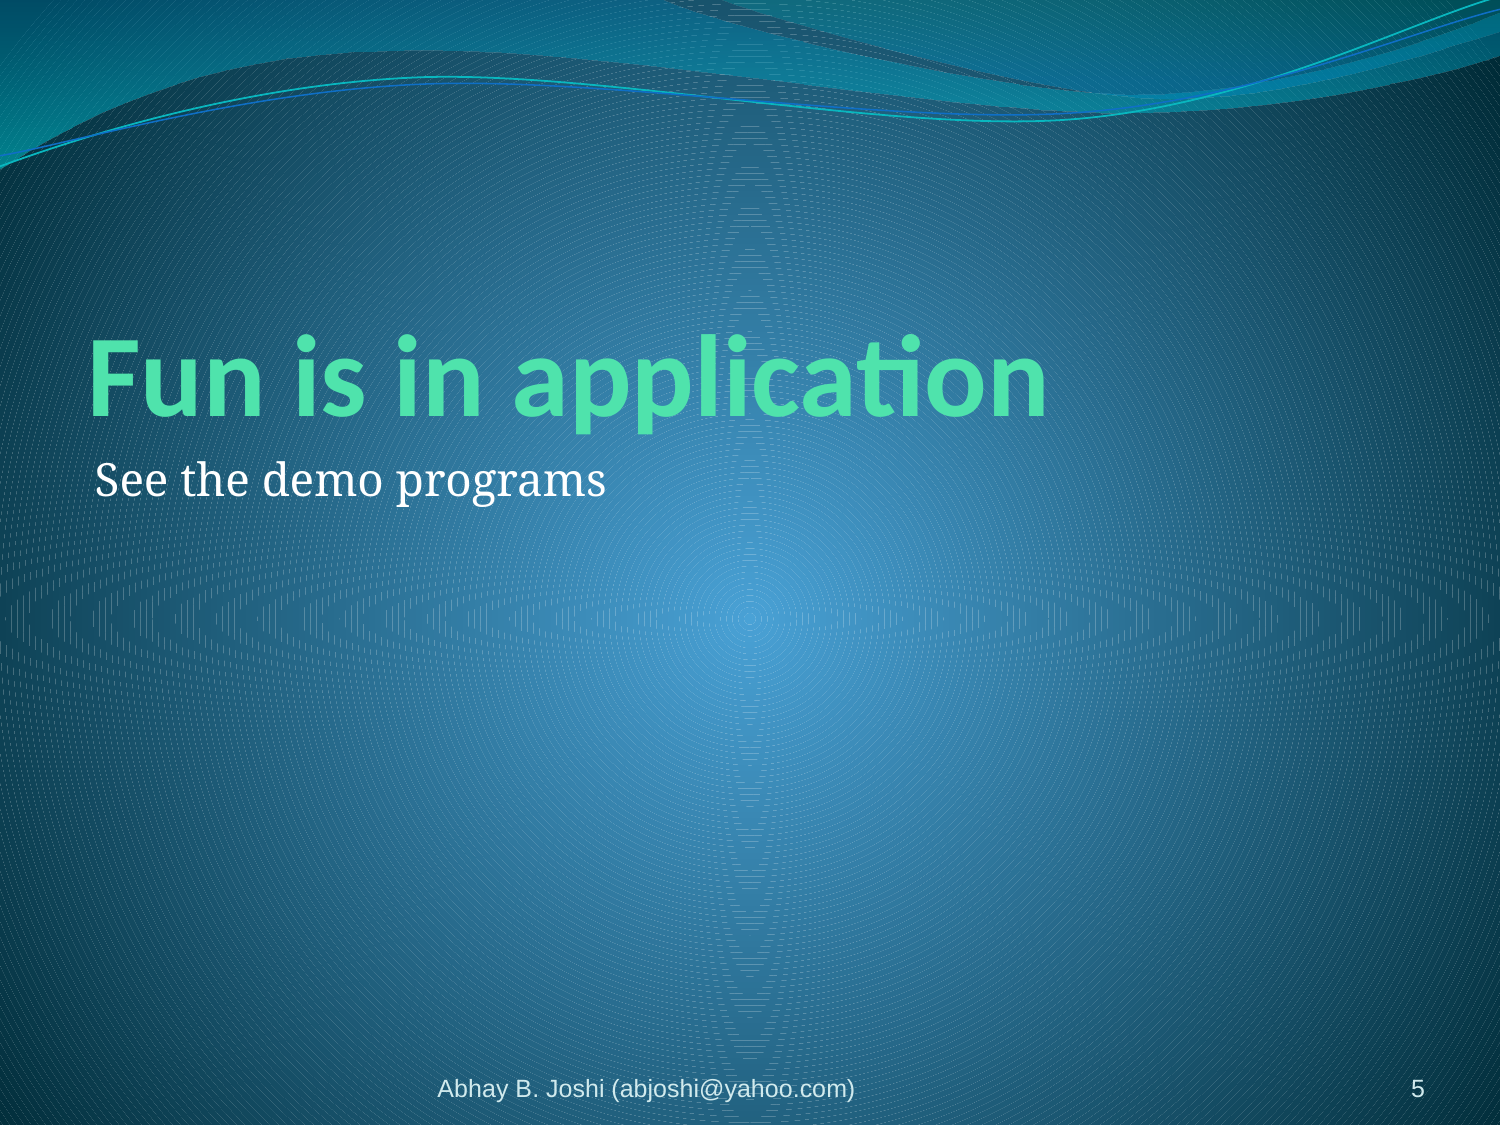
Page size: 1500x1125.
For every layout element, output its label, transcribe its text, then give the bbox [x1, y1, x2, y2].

footer Abhay B. Joshi (abjoshi@yahoo.com) [437, 1042, 988, 1103]
slide_number 5 [1299, 1042, 1425, 1103]
list See the demo programs [86, 443, 1362, 692]
title Fun is in application [86, 216, 1362, 440]
